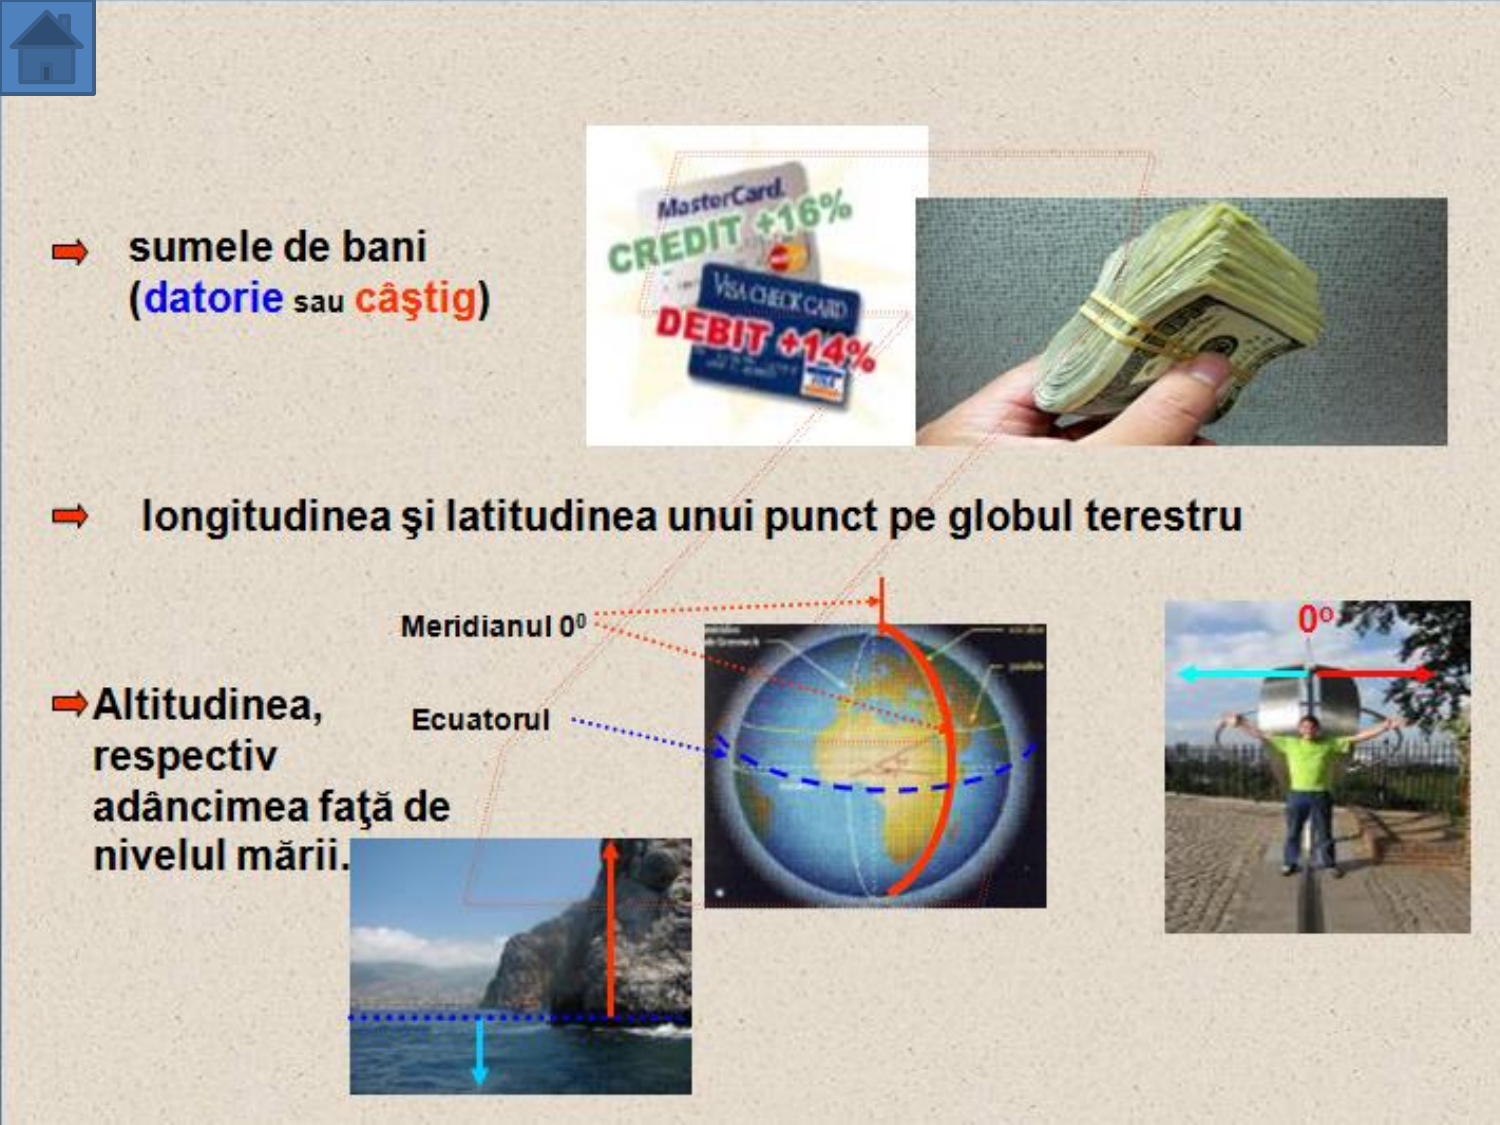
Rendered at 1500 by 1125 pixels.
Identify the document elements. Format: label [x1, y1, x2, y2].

picture [0, 0, 1500, 1125]
text_box [0, 0, 96, 96]
